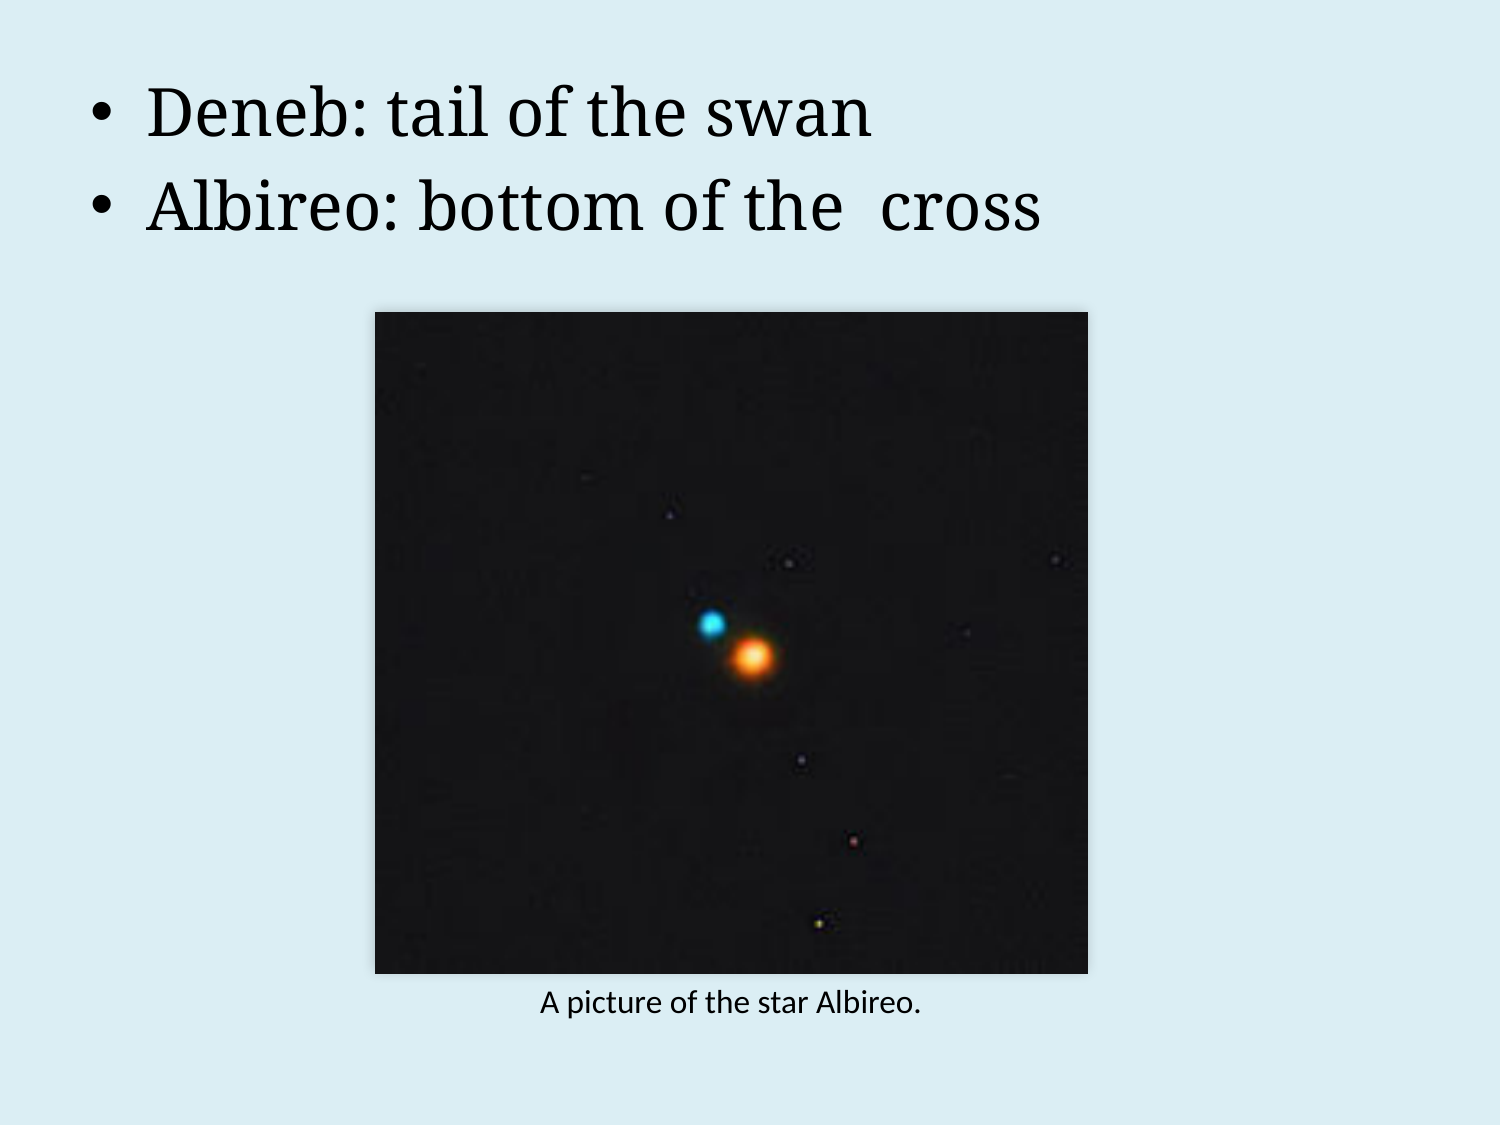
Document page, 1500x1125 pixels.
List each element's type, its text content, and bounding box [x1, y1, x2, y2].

picture [374, 312, 1088, 974]
text_box A picture of the star Albireo. [375, 980, 1088, 1028]
list Deneb: tail of the swan Albireo: bottom of the cross [75, 62, 1425, 1005]
